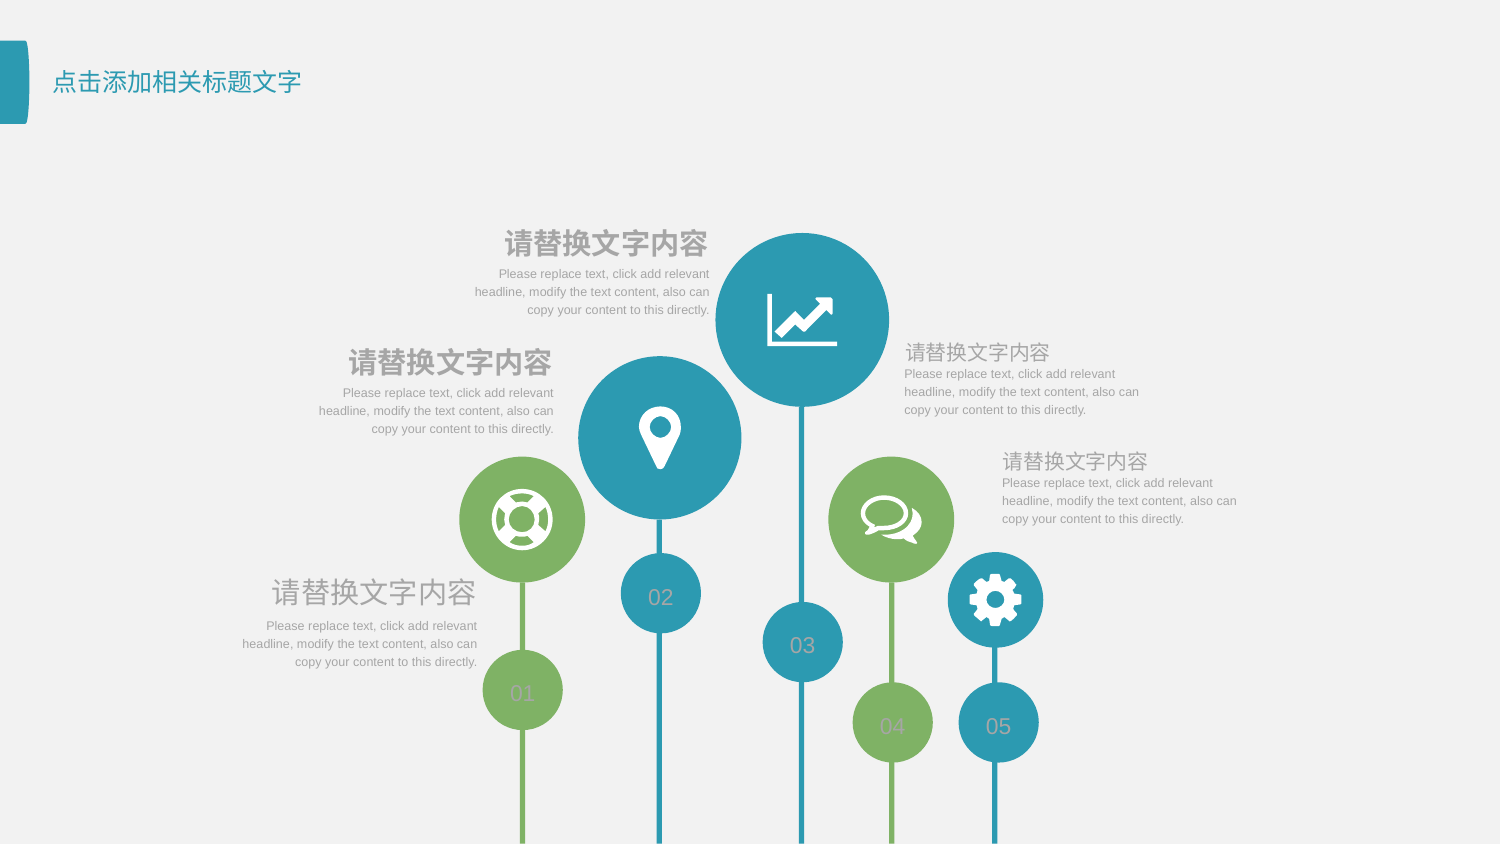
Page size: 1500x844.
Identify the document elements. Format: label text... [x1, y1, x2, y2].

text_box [947, 551, 1044, 648]
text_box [577, 355, 742, 520]
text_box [904, 334, 1149, 419]
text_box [1001, 443, 1246, 527]
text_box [228, 566, 478, 670]
text_box [887, 591, 896, 680]
text_box [887, 765, 896, 844]
text_box 01 [480, 647, 565, 733]
text_box [797, 416, 806, 600]
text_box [305, 337, 554, 437]
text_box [459, 456, 586, 583]
text_box 05 [956, 680, 1041, 765]
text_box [715, 232, 890, 408]
text_box [518, 591, 527, 647]
text_box [654, 636, 664, 844]
text_box [797, 685, 806, 844]
text_box 02 [618, 550, 704, 636]
text_box 03 [760, 599, 845, 685]
text_box [518, 732, 527, 844]
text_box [828, 456, 955, 583]
text_box [654, 528, 664, 551]
text_box [990, 655, 1000, 680]
text_box 04 [850, 680, 935, 765]
text_box [990, 764, 1000, 844]
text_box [461, 218, 710, 318]
